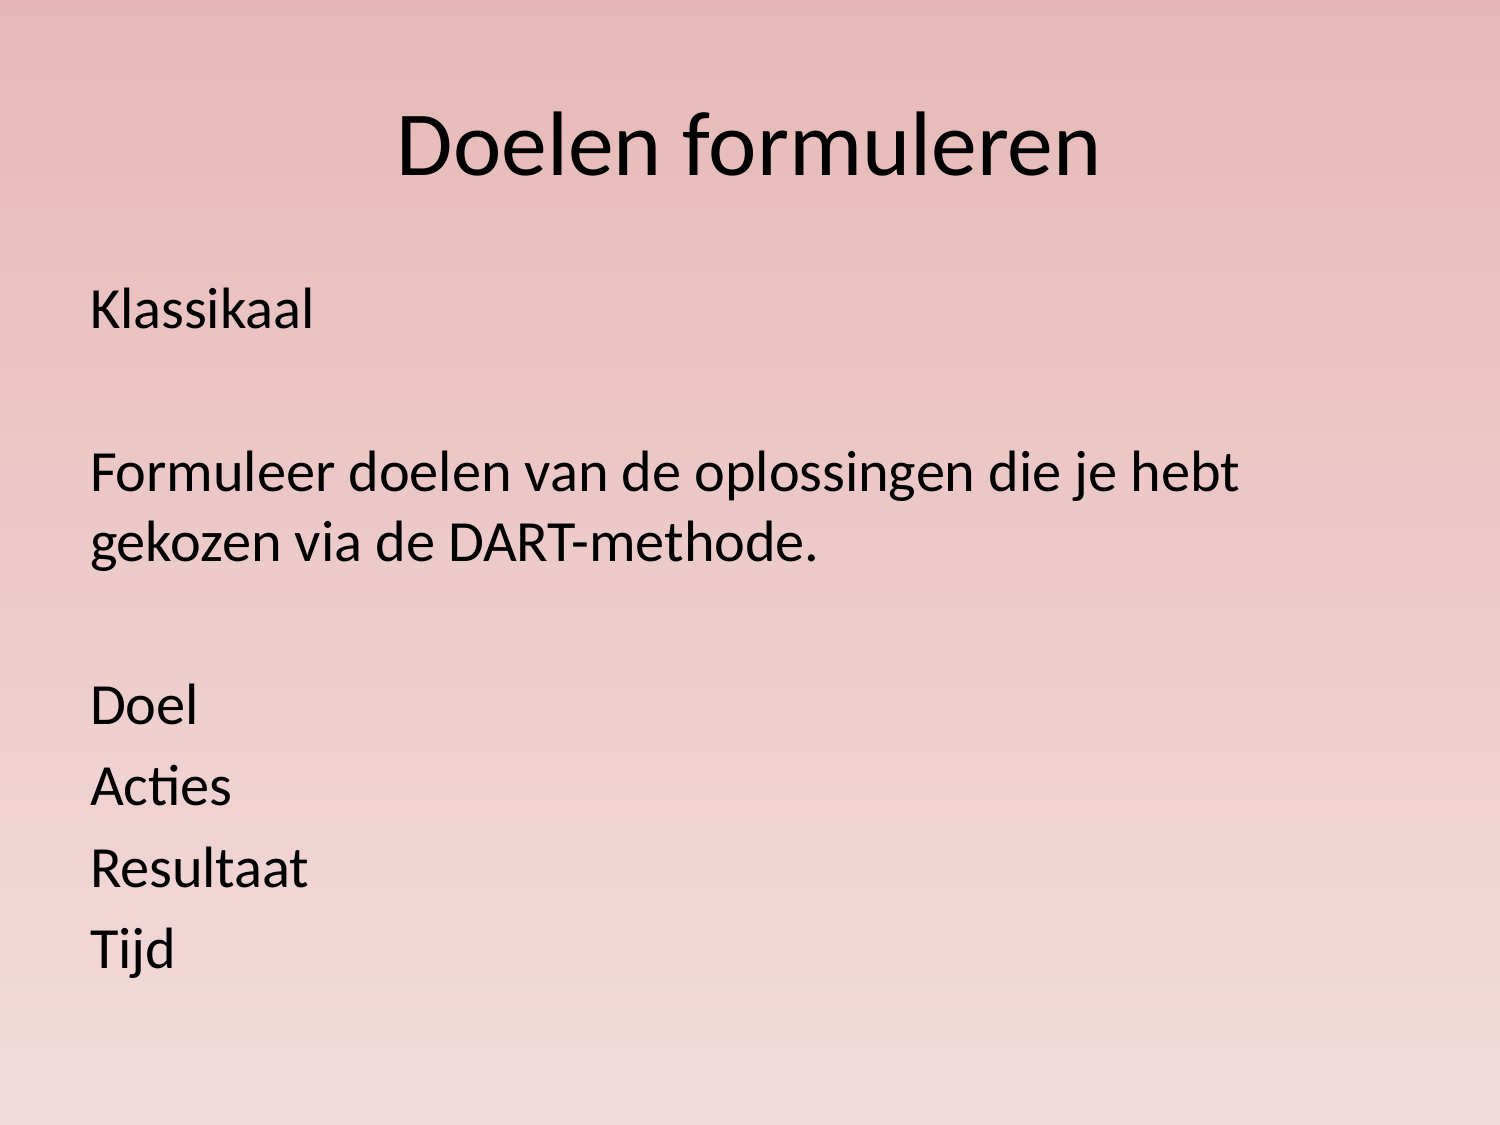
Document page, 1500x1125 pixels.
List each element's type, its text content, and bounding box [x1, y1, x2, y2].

list Klassikaal Formuleer doelen van de oplossingen die je hebt gekozen via de DART-methode. Doel Acties Resultaat Tijd [75, 262, 1425, 1005]
title Doelen formuleren [75, 45, 1425, 233]
